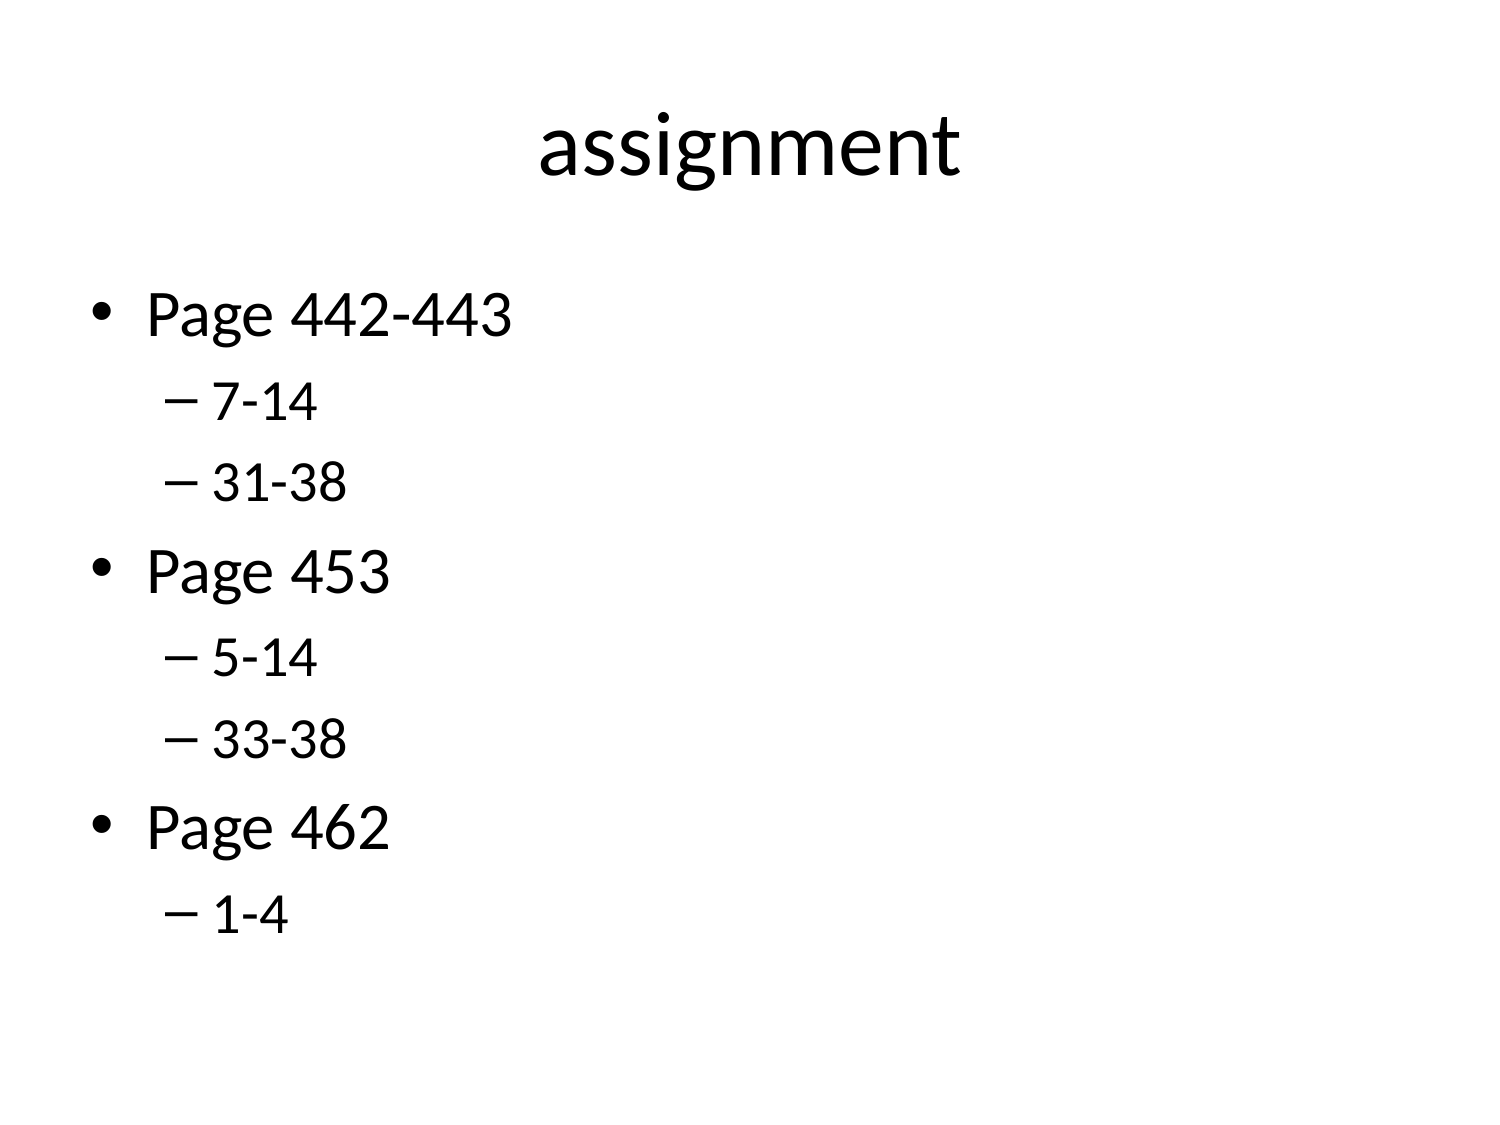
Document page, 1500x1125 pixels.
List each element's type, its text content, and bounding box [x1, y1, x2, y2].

list Page 442-443 7-14 31-38 Page 453 5-14 33-38 Page 462 1-4 [75, 262, 1425, 1005]
title assignment [75, 45, 1425, 233]
